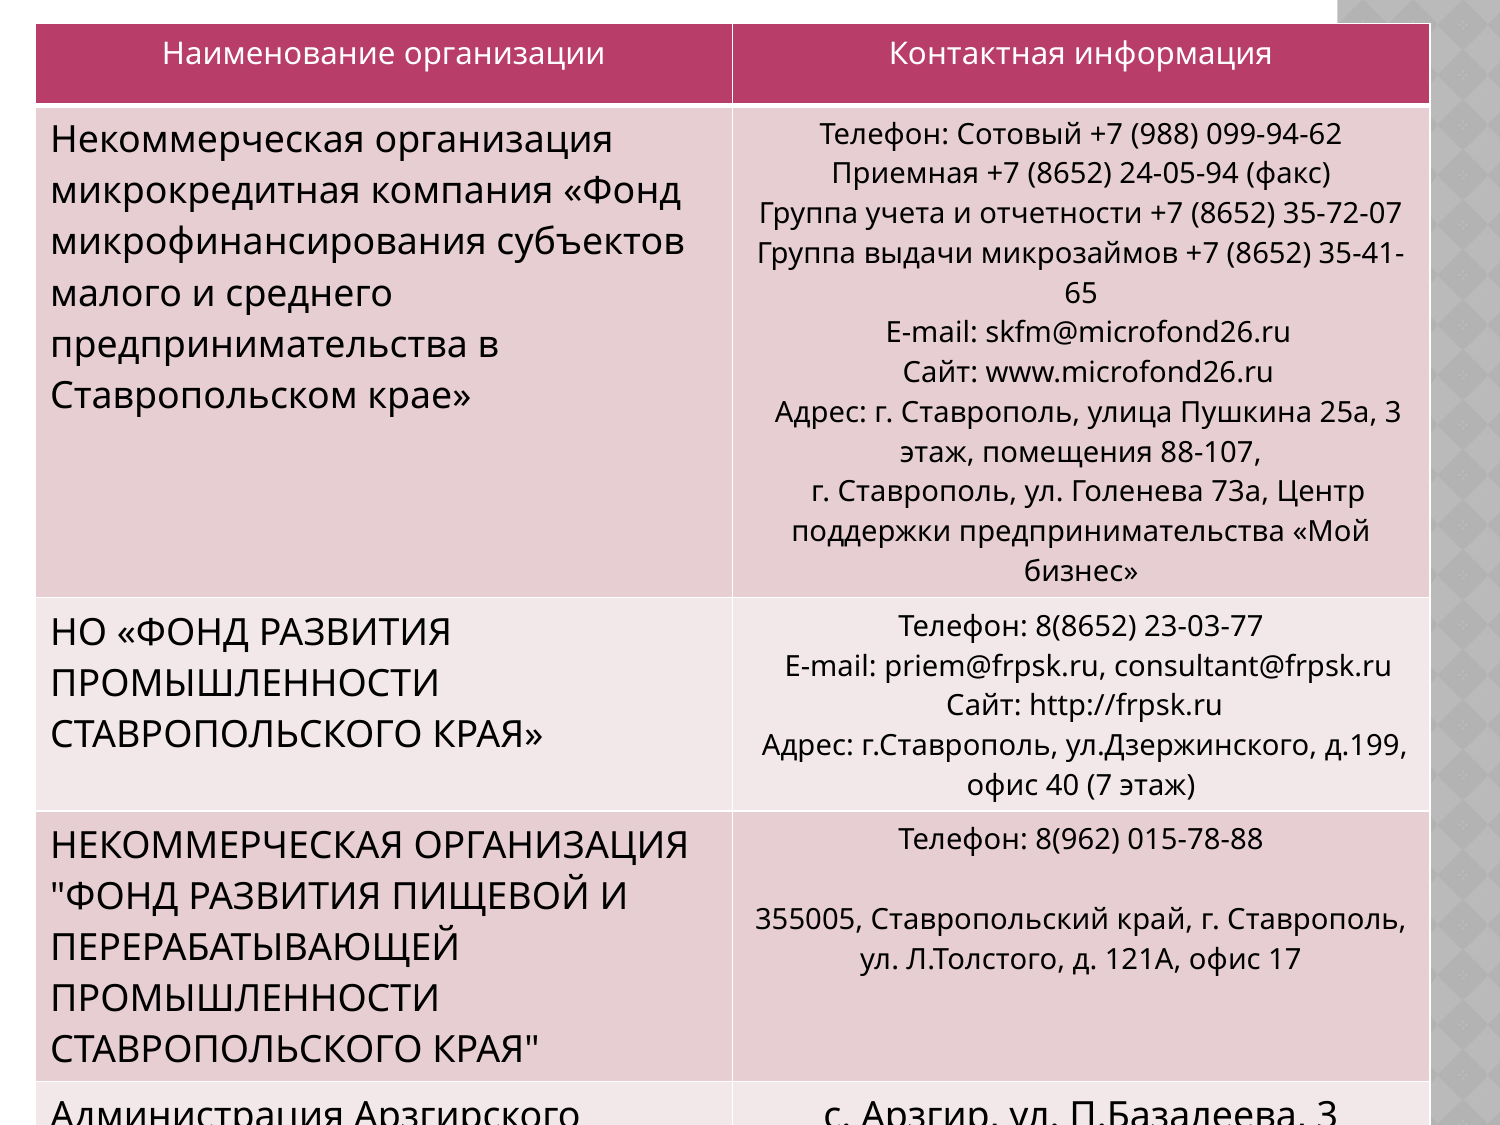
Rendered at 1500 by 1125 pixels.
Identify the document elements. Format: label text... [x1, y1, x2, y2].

table_cell НЕКОММЕРЧЕСКАЯ ОРГАНИЗАЦИЯ "ФОНД РАЗВИТИЯ ПИЩЕВОЙ И ПЕРЕРАБАТЫВАЮЩЕЙ ПРОМЫШЛЕННОСТИ СТАВРОПОЛЬСКОГО КРАЯ" [36, 812, 732, 1081]
table_cell с. Арзгир, ул. П.Базалеева, 3 (86560) 31500, 31606 [733, 1082, 1429, 1125]
table_cell Телефон: Сотовый +7 (988) 099-94-62 Приемная +7 (8652) 24-05-94 (факс) Группа учета и отчетности +7 (8652) 35-72-07 Группа выдачи микрозаймов +7 (8652) 35-41-65 E-mail: skfm@microfond26.ru Сайт: www.microfond26.ru Адрес: г. Ставрополь, улица Пушкина 25а, 3 этаж, помещения 88-107, г. Ставрополь, ул. Голенева 73а, Центр поддержки предпринимательства «Мой бизнес» [733, 108, 1429, 597]
table_cell Телефон: 8(962) 015-78-88 355005, Ставропольский край, г. Ставрополь, ул. Л.Толстого, д. 121А, офис 17 [733, 812, 1429, 1081]
table_cell НО «ФОНД РАЗВИТИЯ ПРОМЫШЛЕННОСТИ СТАВРОПОЛЬСКОГО КРАЯ» [36, 598, 732, 810]
table_header Наименование организации [36, 24, 732, 103]
table_header Контактная информация [733, 24, 1429, 103]
table_cell Администрация Арзгирского муниципального округа Ставропольского края [36, 1082, 732, 1125]
table_cell Телефон: 8(8652) 23-03-77 E-mail: priem@frpsk.ru, consultant@frpsk.ru Сайт: http://frpsk.ru Адрес: г.Ставрополь, ул.Дзержинского, д.199, офис 40 (7 этаж) [733, 598, 1429, 810]
table_cell Некоммерческая организация микрокредитная компания «Фонд микрофинансирования субъектов малого и среднего предпринимательства в Ставропольском крае» [36, 108, 732, 597]
